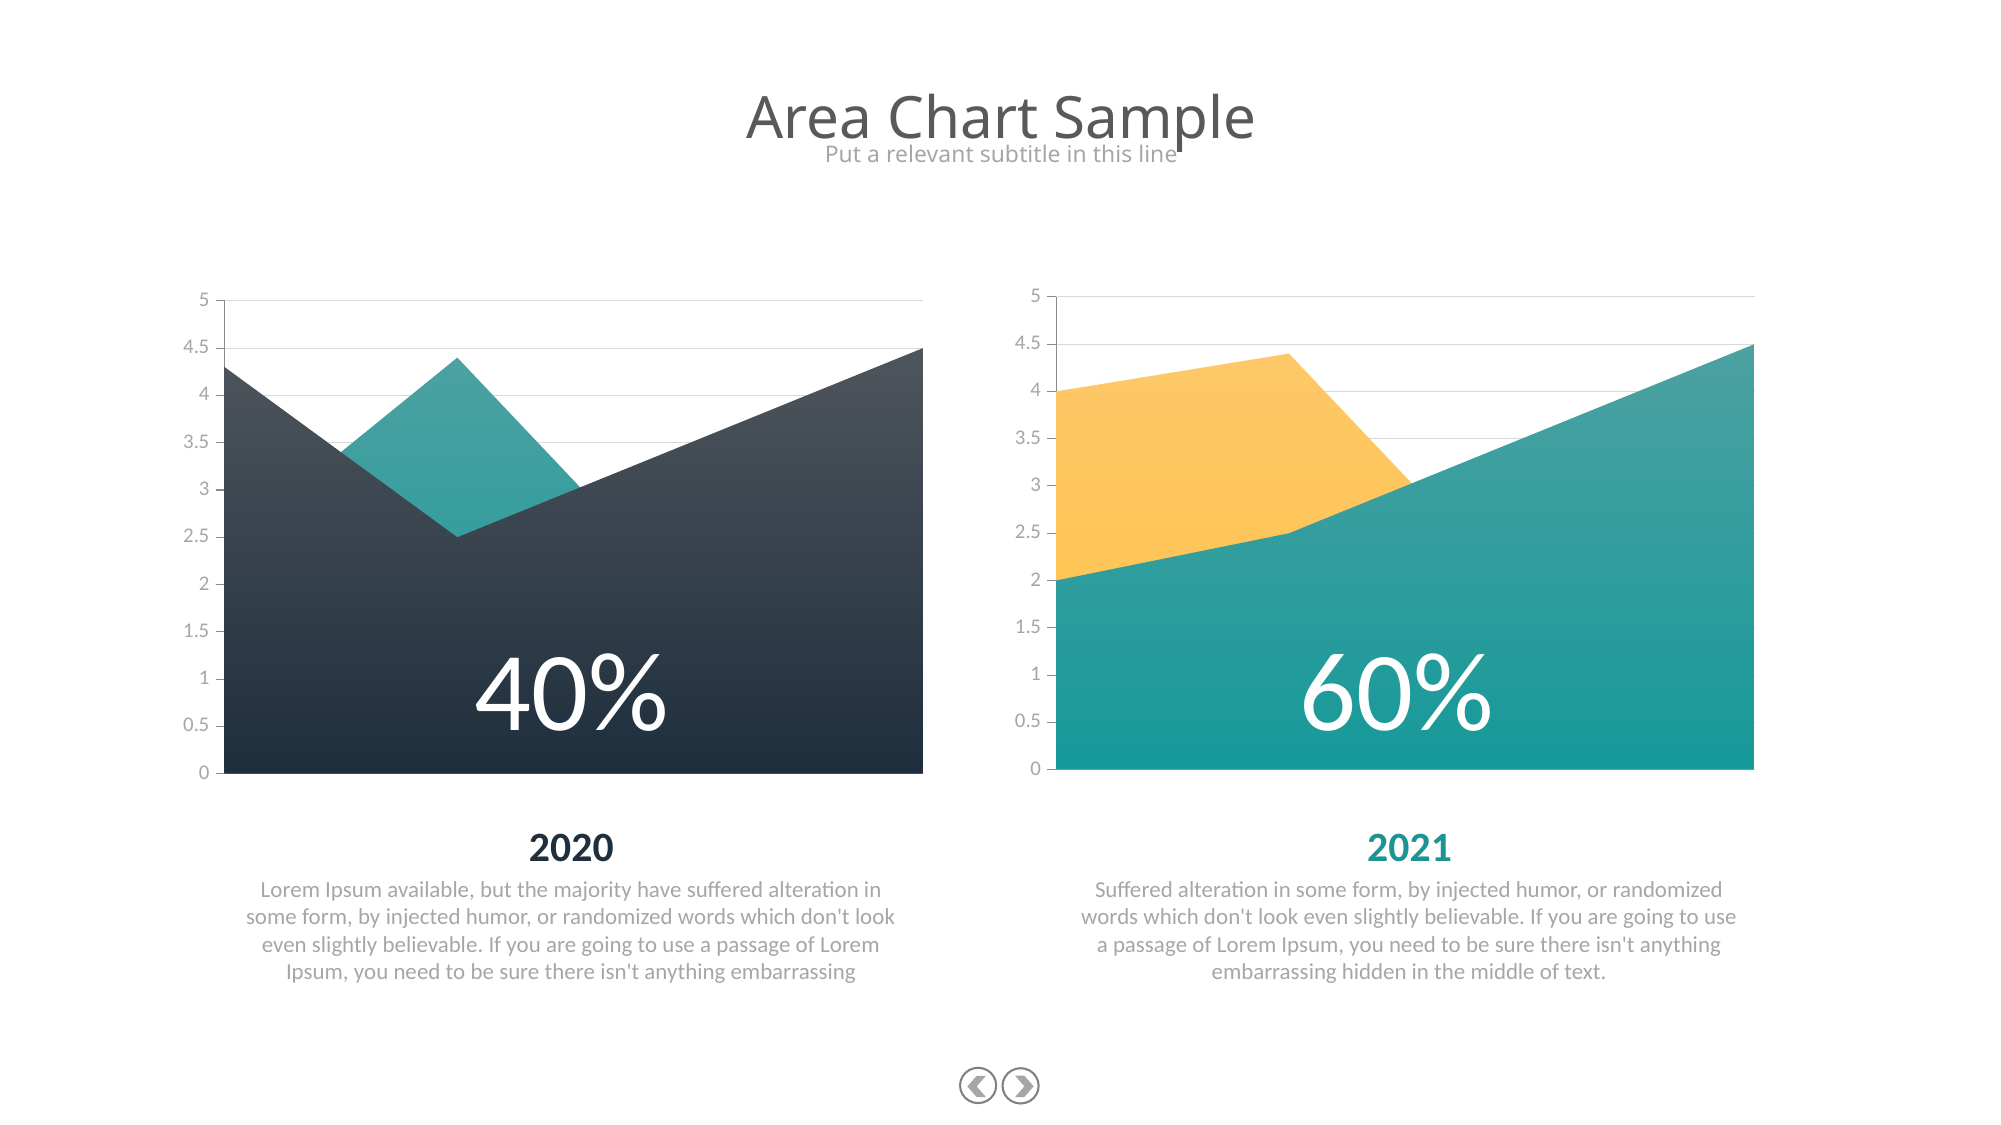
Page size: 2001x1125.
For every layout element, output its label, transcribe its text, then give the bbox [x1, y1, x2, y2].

text_box Put a relevant subtitle in this line [764, 122, 1239, 183]
text_box 60% 2021 Suffered alteration in some form, by injected humor, or randomized words which don't look even slightly believable. If you are going to use a passage of Lorem Ipsum, you need to be sure there isn't anything embarrassing hidden in the middle of text. [1064, 791, 1755, 941]
chart [167, 280, 939, 795]
text_box Area Chart Sample [663, 37, 1340, 158]
text_box 40% 2020 Lorem Ipsum available, but the majority have suffered alteration in some form, by injected humor, or randomized words which don't look even slightly believable. If you are going to use a passage of Lorem Ipsum, you need to be sure there isn't anything embarrassing [226, 795, 917, 941]
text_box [959, 1067, 1039, 1104]
chart [999, 276, 1770, 791]
